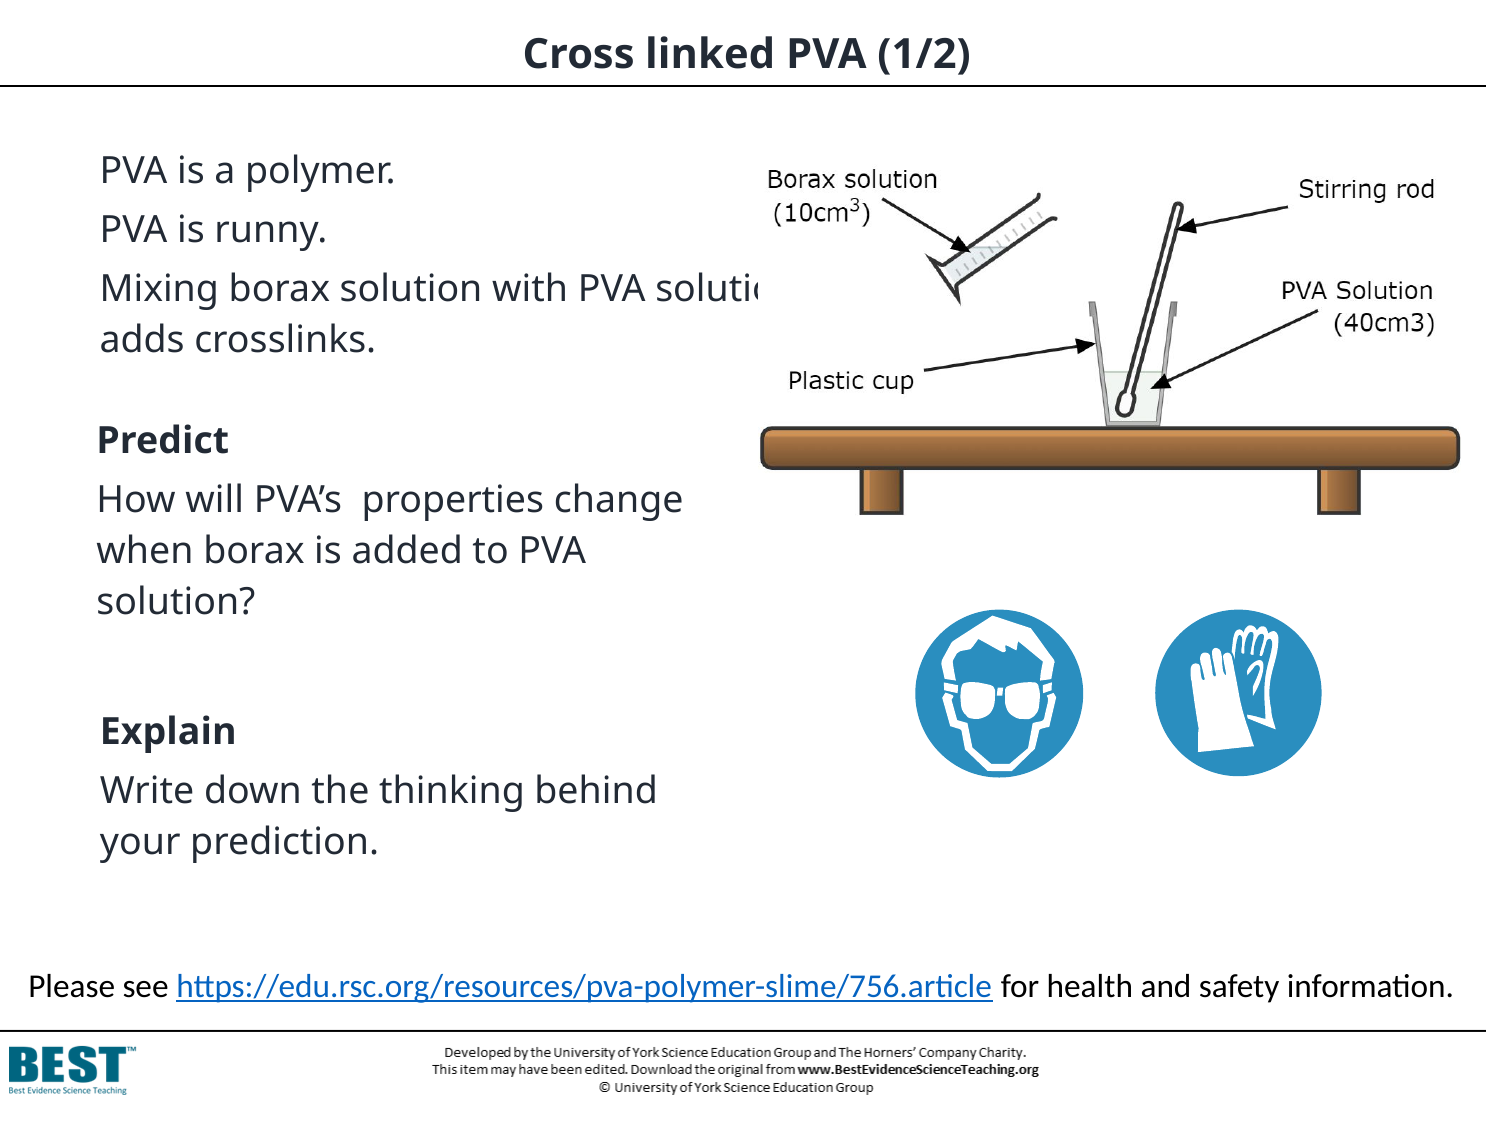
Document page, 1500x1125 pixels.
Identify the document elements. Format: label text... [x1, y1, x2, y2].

text_box Cross linked PVA (1/2) [23, 4, 1471, 85]
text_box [915, 609, 1322, 778]
picture [0, 85, 1487, 1106]
